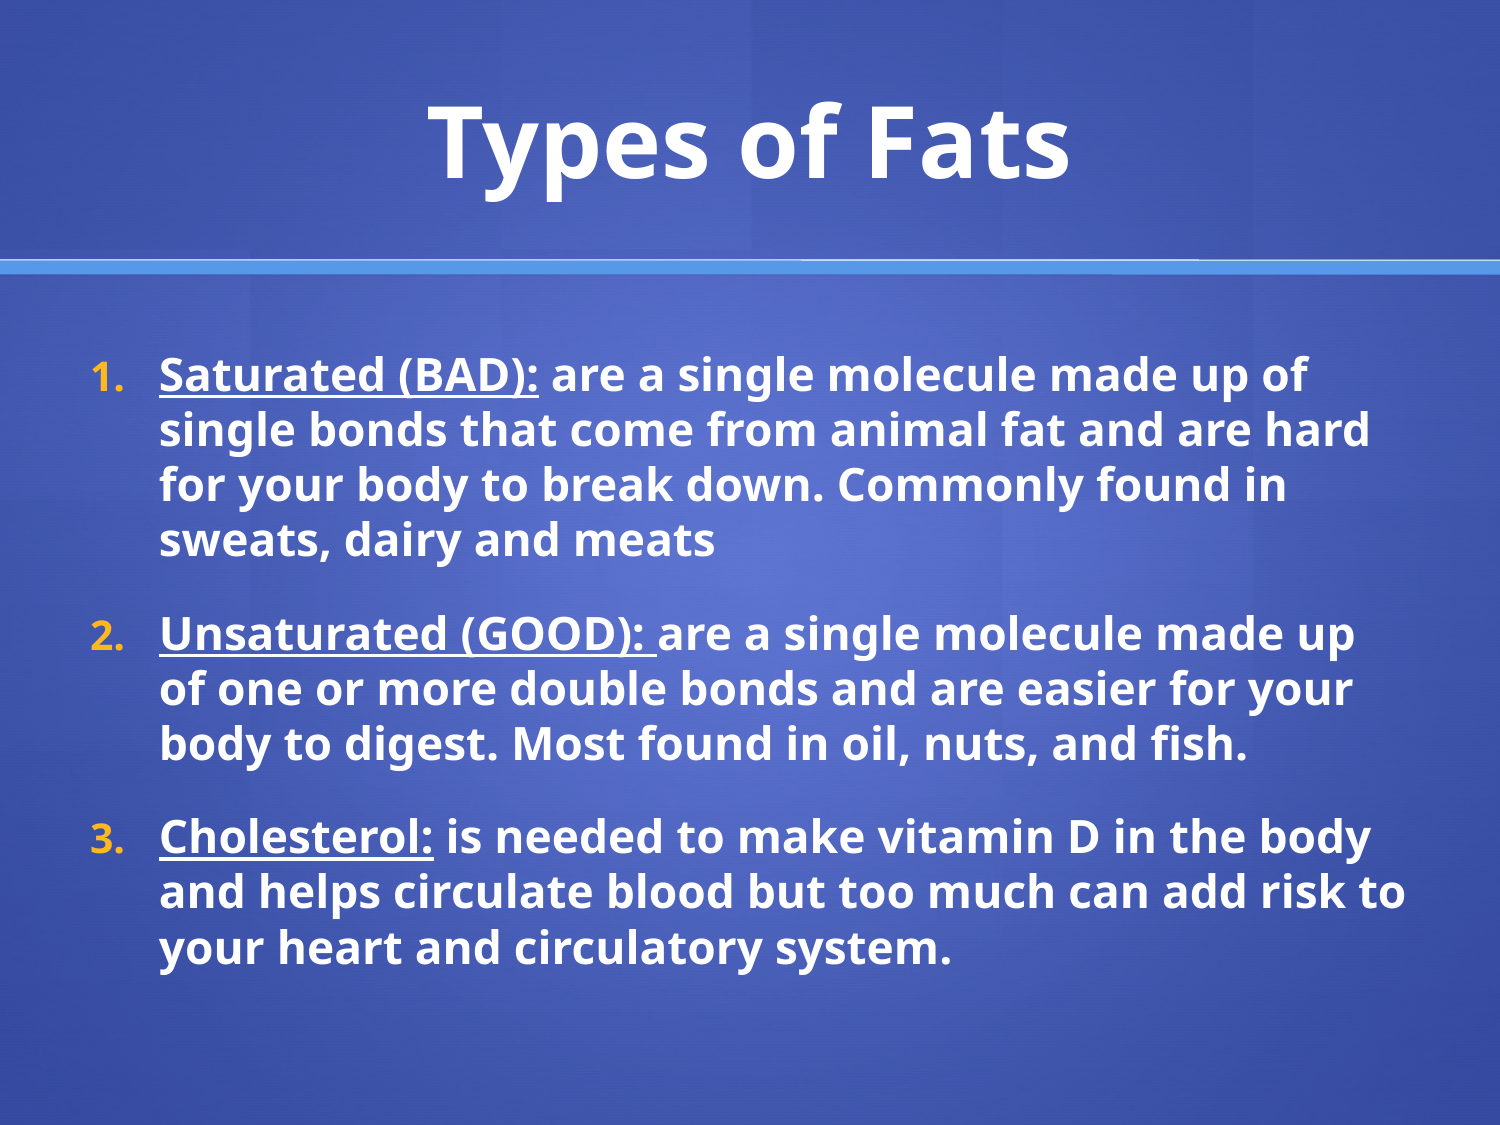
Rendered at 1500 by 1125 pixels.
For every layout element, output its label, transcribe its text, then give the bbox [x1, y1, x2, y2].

title Types of Fats [75, 45, 1425, 233]
list Saturated (BAD): are a single molecule made up of single bonds that come from animal fat and are hard for your body to break down. Commonly found in sweats, dairy and meats Unsaturated (GOOD): are a single molecule made up of one or more double bonds and are easier for your body to digest. Most found in oil, nuts, and fish. Cholesterol: is needed to make vitamin D in the body and helps circulate blood but too much can add risk to your heart and circulatory system. [75, 337, 1425, 988]
